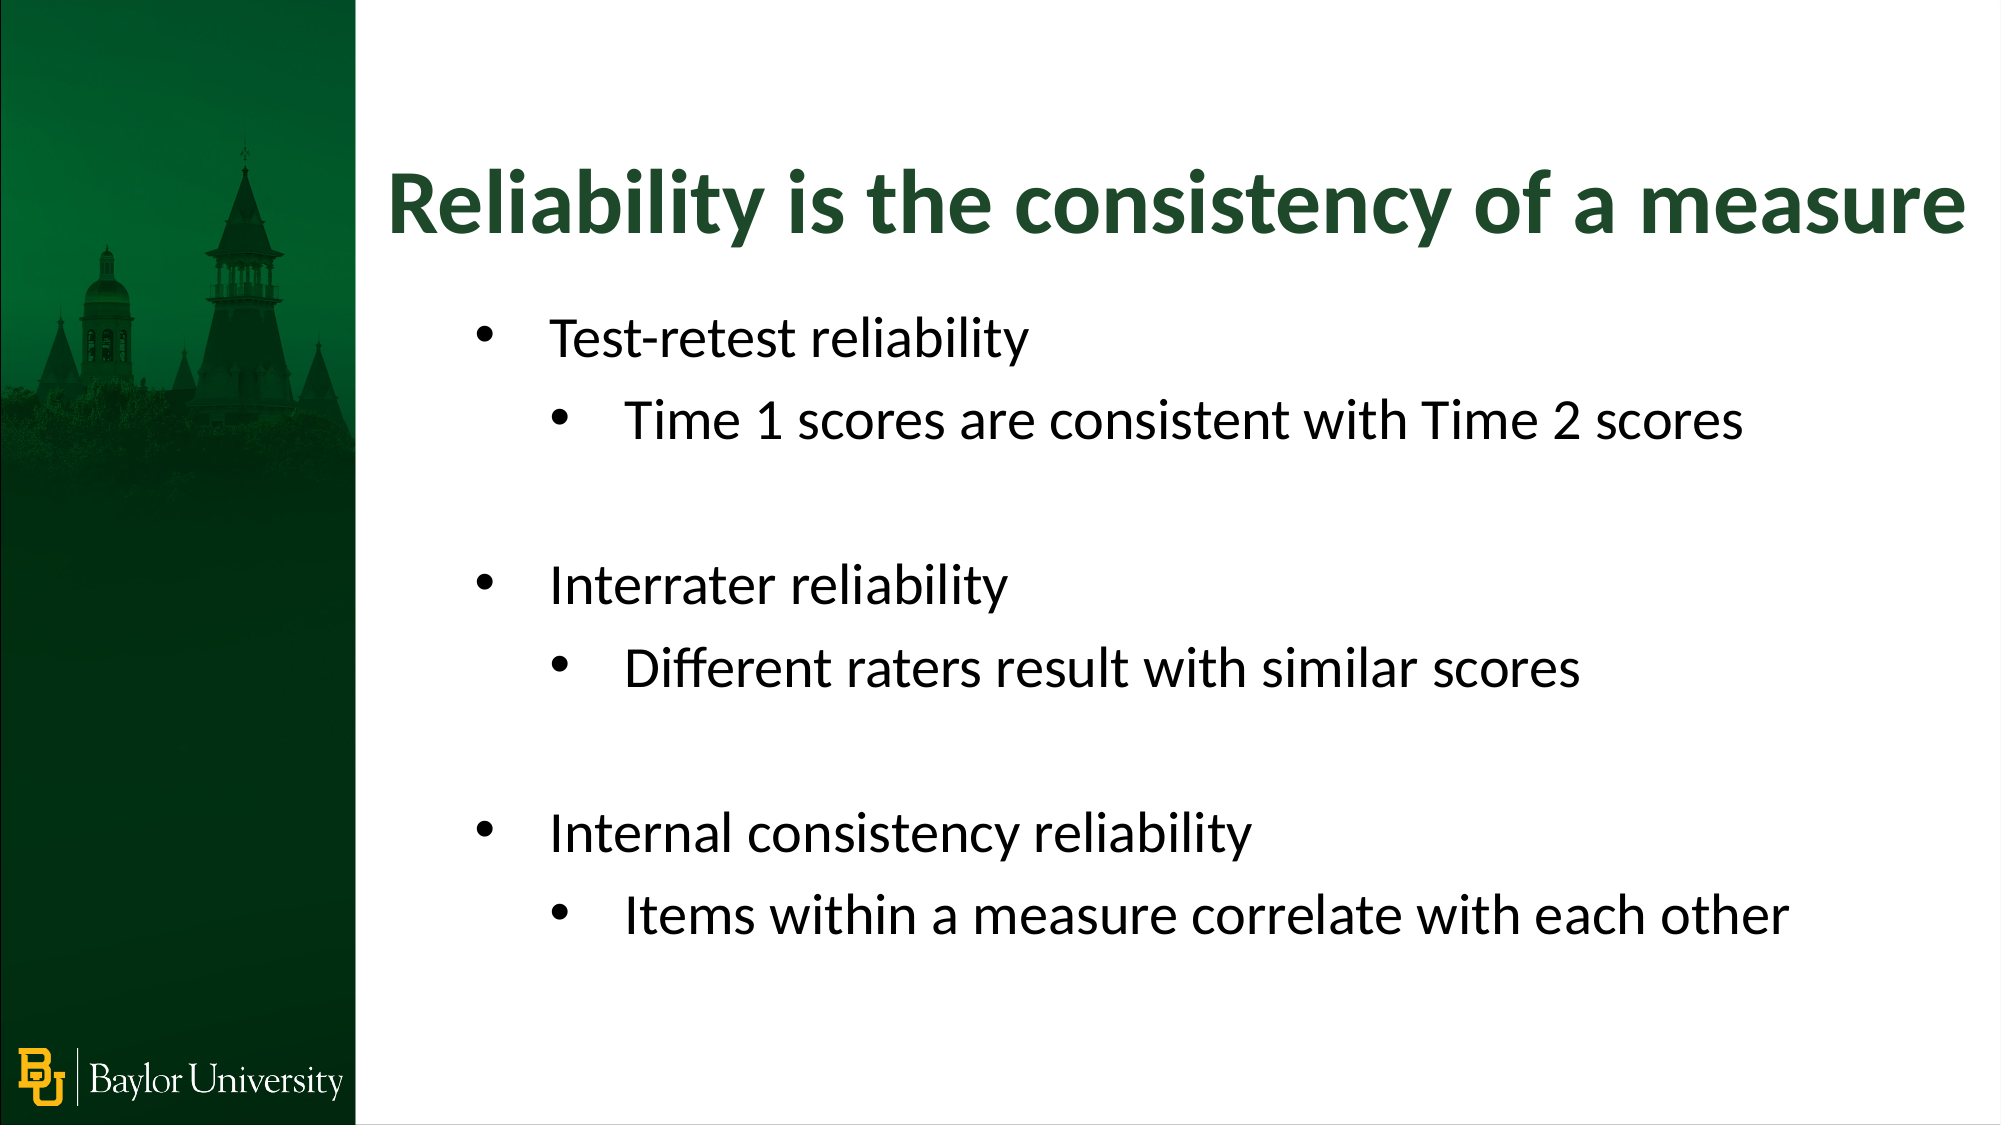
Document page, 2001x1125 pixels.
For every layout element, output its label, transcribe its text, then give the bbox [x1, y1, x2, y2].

text_box Test-retest reliability Time 1 scores are consistent with Time 2 scores Interrater reliability Different raters result with similar scores Internal consistency reliability Items within a measure correlate with each other [459, 291, 1853, 954]
picture [0, 0, 2001, 1125]
text_box Reliability is the consistency of a measure [357, 146, 2000, 292]
